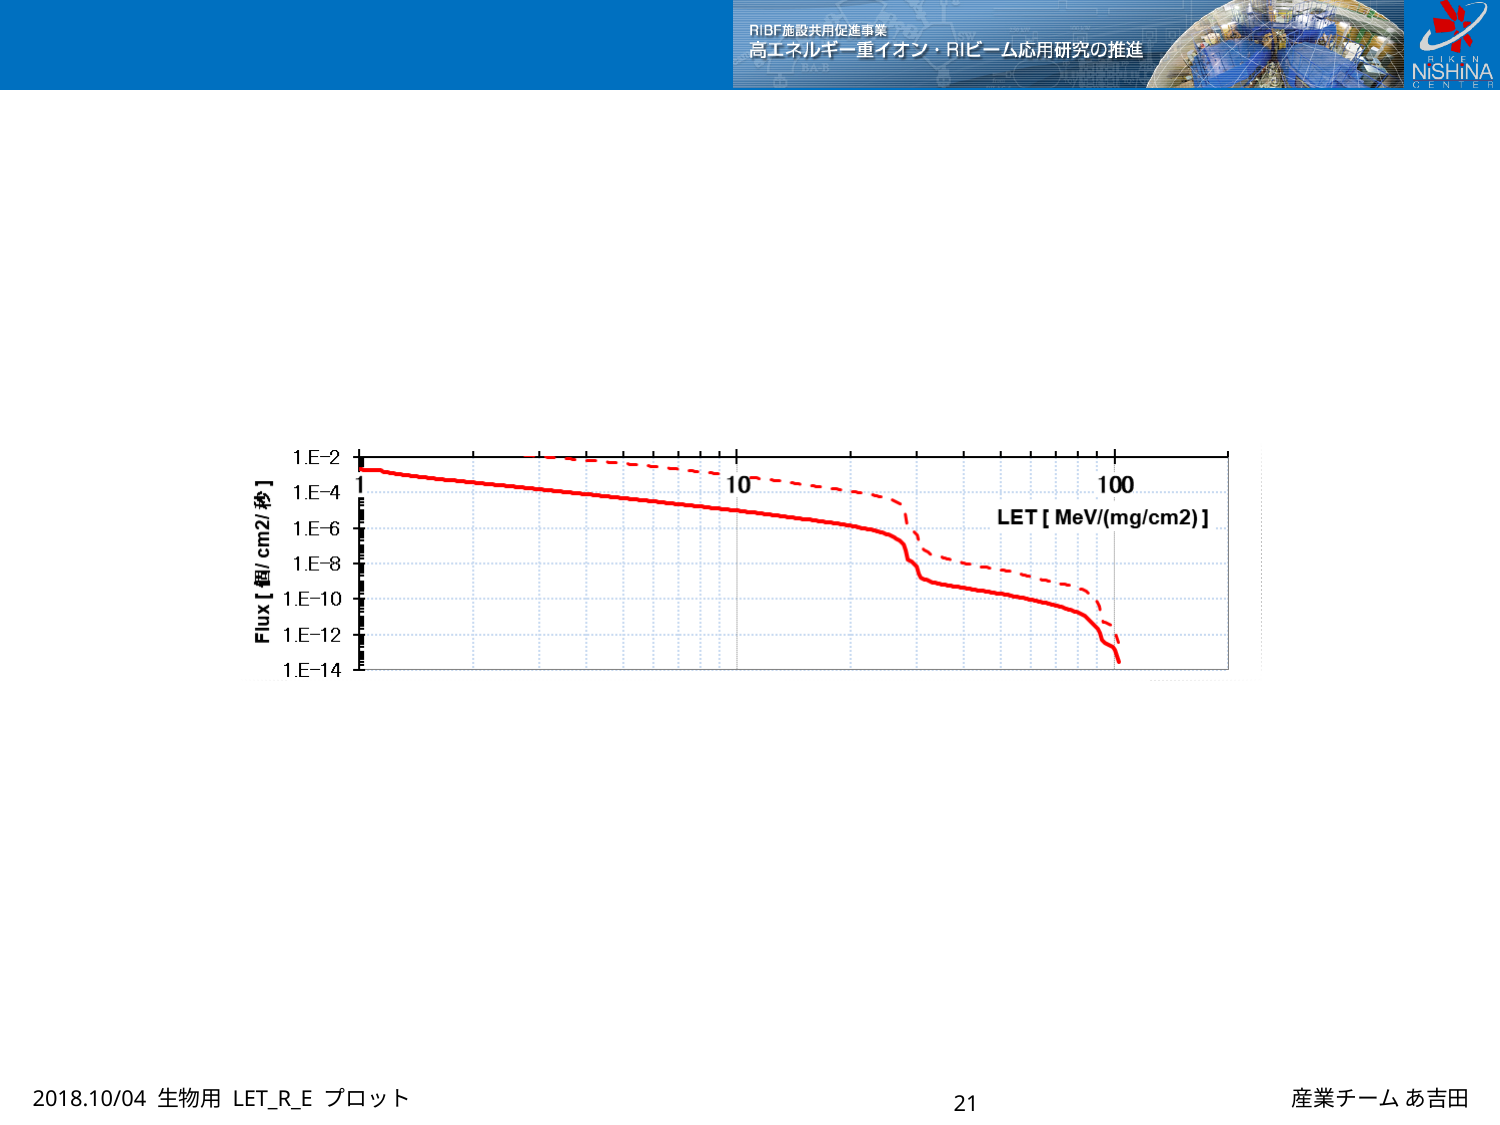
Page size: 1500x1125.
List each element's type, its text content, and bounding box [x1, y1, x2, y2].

picture [733, 0, 1404, 88]
picture [1413, 0, 1493, 88]
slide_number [17, 1081, 621, 1114]
picture [237, 443, 1263, 682]
slide_number 21 [643, 1081, 994, 1114]
footer 産業チーム あ吉田 [1009, 1081, 1486, 1114]
